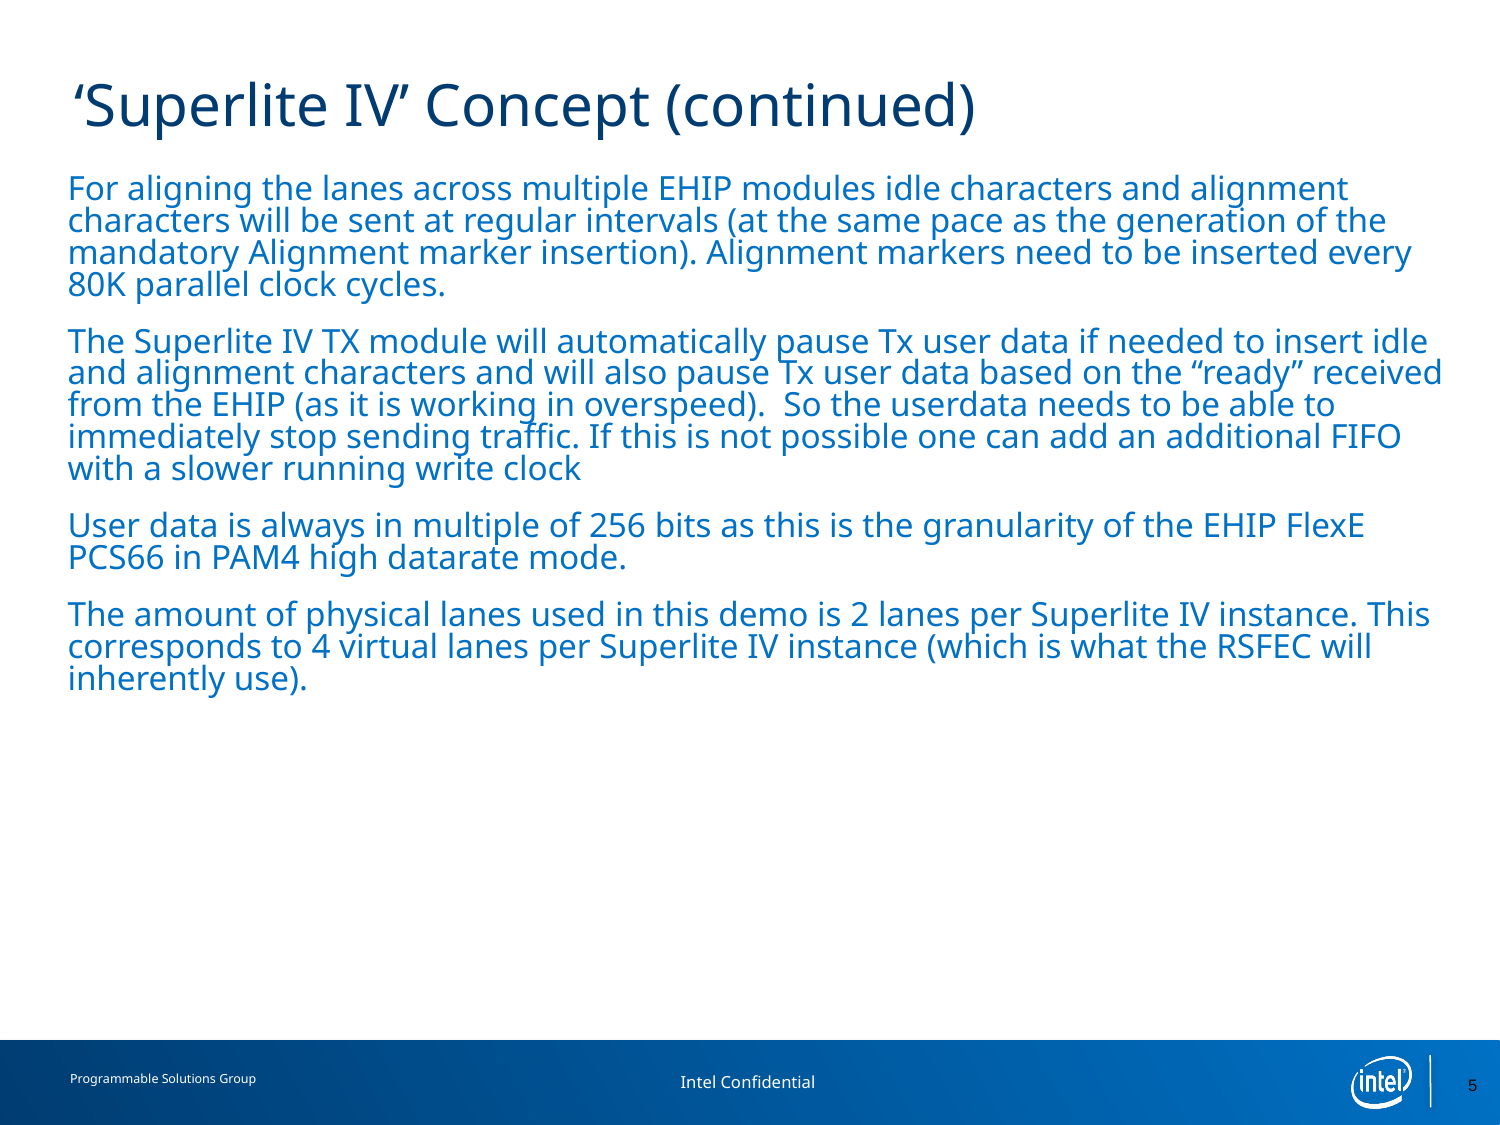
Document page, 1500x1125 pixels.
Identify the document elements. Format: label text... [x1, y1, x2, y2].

slide_number 5 [1127, 1055, 1478, 1116]
title ‘Superlite IV’ Concept (continued) [74, 67, 1425, 174]
list For aligning the lanes across multiple EHIP modules idle characters and alignment characters will be sent at regular intervals (at the same pace as the generation of the mandatory Alignment marker insertion). Alignment markers need to be inserted every 80K parallel clock cycles. The Superlite IV TX module will automatically pause Tx user data if needed to insert idle and alignment characters and will also pause Tx user data based on the “ready” received from the EHIP (as it is working in overspeed). So the userdata needs to be able to immediately stop sending traffic. If this is not possible one can add an additional FIFO with a slower running write clock User data is always in multiple of 256 bits as this is the granularity of the EHIP FlexE PCS66 in PAM4 high datarate mode. The amount of physical lanes used in this demo is 2 lanes per Superlite IV instance. This corresponds to 4 virtual lanes per Superlite IV instance (which is what the RSFEC will inherently use). [67, 174, 1463, 1033]
